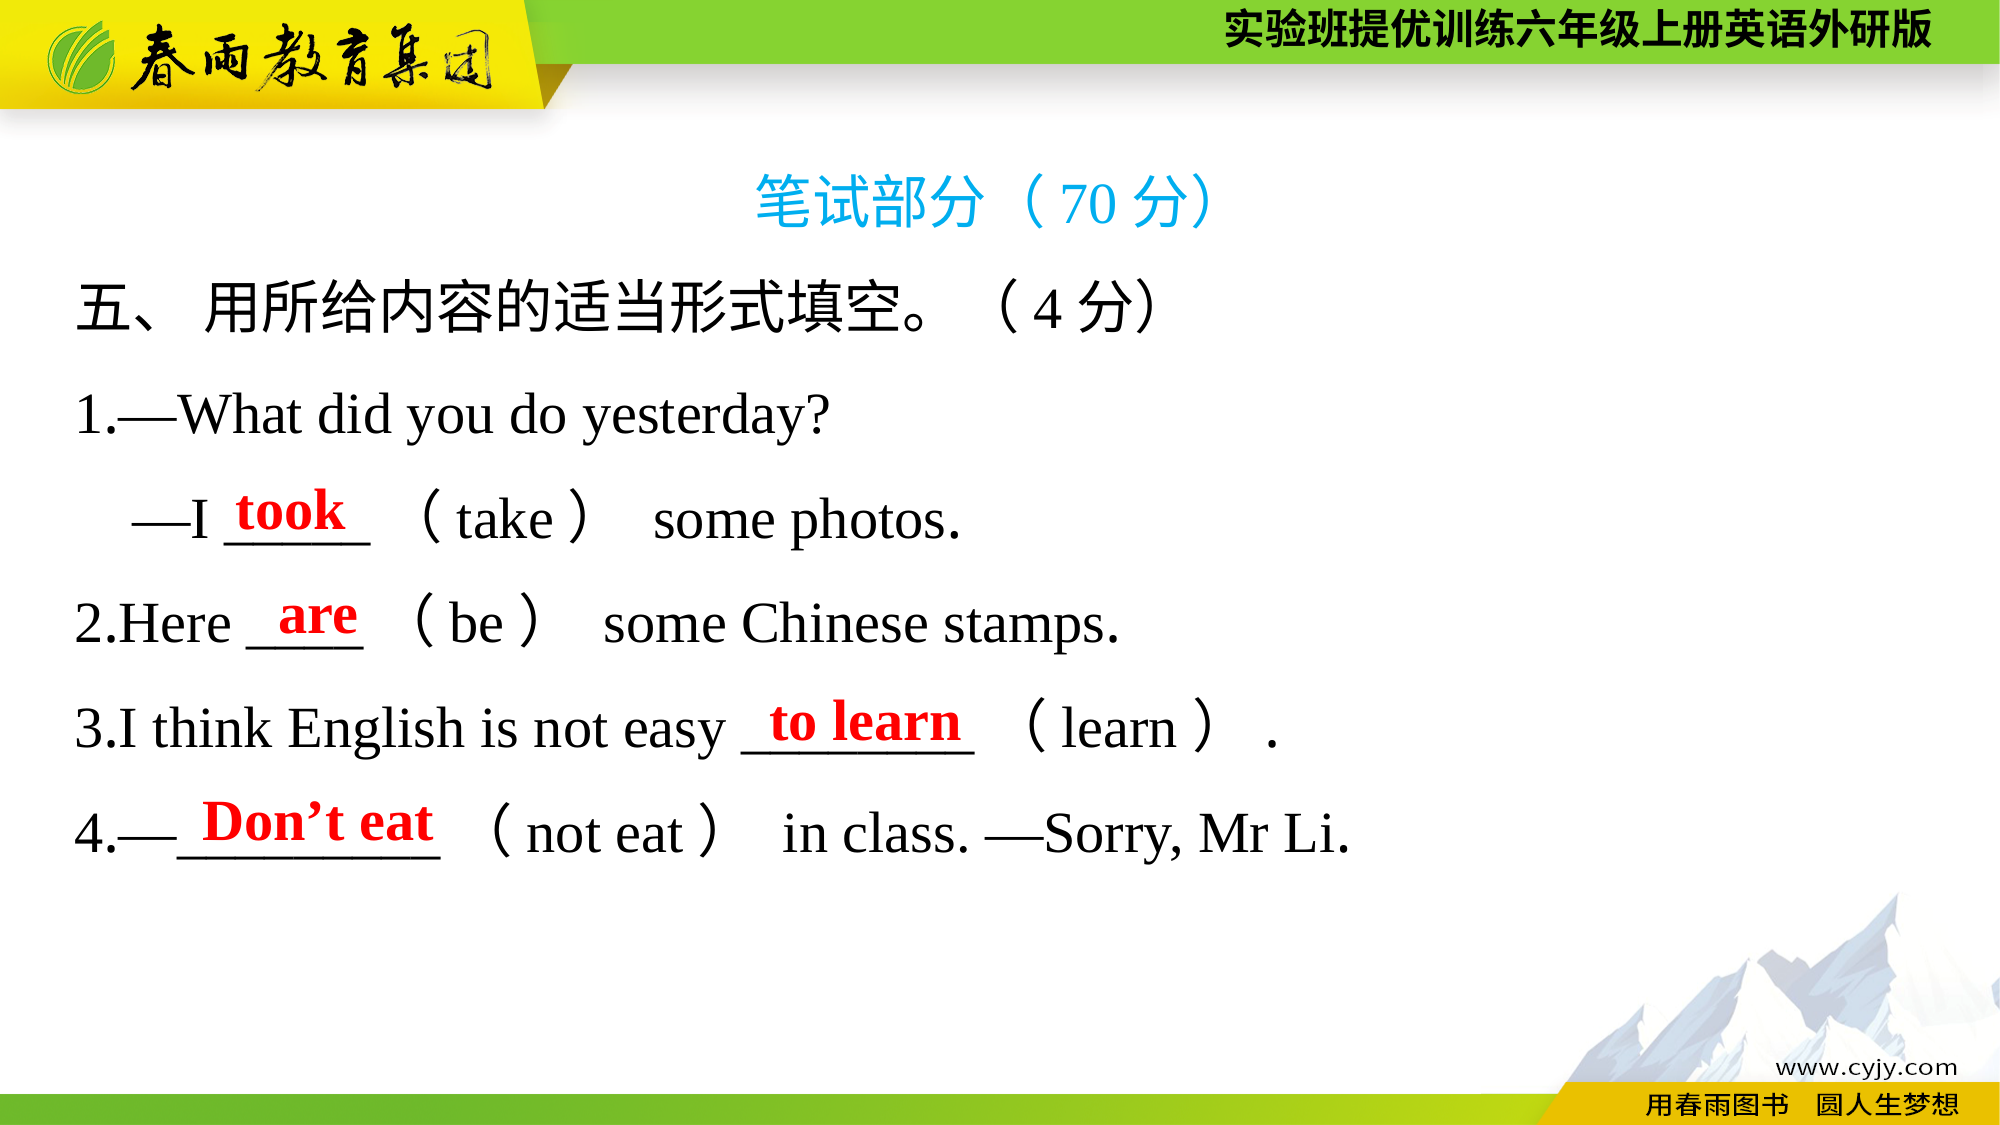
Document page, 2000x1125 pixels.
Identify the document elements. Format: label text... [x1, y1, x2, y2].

text_box to learn [754, 674, 977, 760]
picture [0, 0, 2000, 1125]
list 笔试部分（70分） 五、 用所给内容的适当形式填空。（4分） 1.—What did you do yesterday? —I _____（take） some photos. 2.Here ____（be） some Chinese stamps. 3.I think English is not easy ________（learn）. 4.—_________（not eat） in class. —Sorry, Mr Li. [59, 122, 1944, 880]
text_box took [221, 463, 362, 549]
text_box are [263, 567, 373, 653]
text_box Don’t eat [187, 775, 450, 860]
